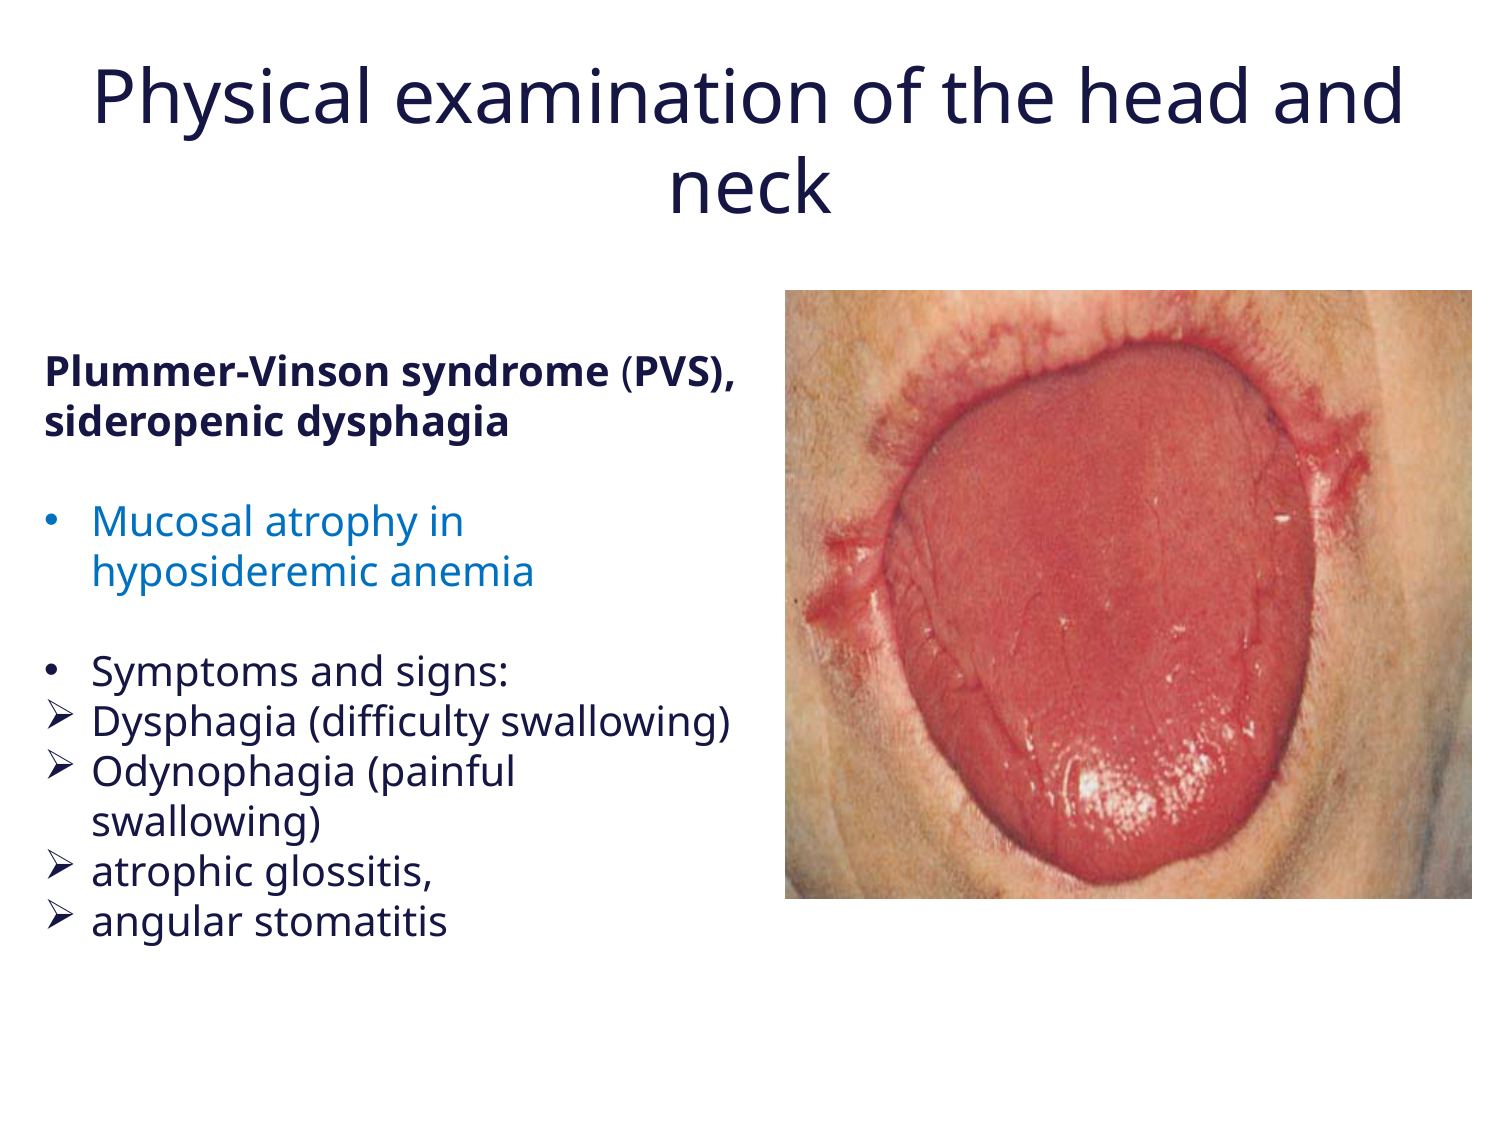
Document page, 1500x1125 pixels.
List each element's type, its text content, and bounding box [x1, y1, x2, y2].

title Physical examination of the head and neck [74, 44, 1426, 233]
text_box Plummer-Vinson syndrome (PVS), sideropenic dysphagia Mucosal atrophy in hyposideremic anemia Symptoms and signs: Dysphagia (difficulty swallowing) Odynophagia (painful swallowing) atrophic glossitis, angular stomatitis [29, 337, 762, 953]
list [785, 290, 1473, 899]
